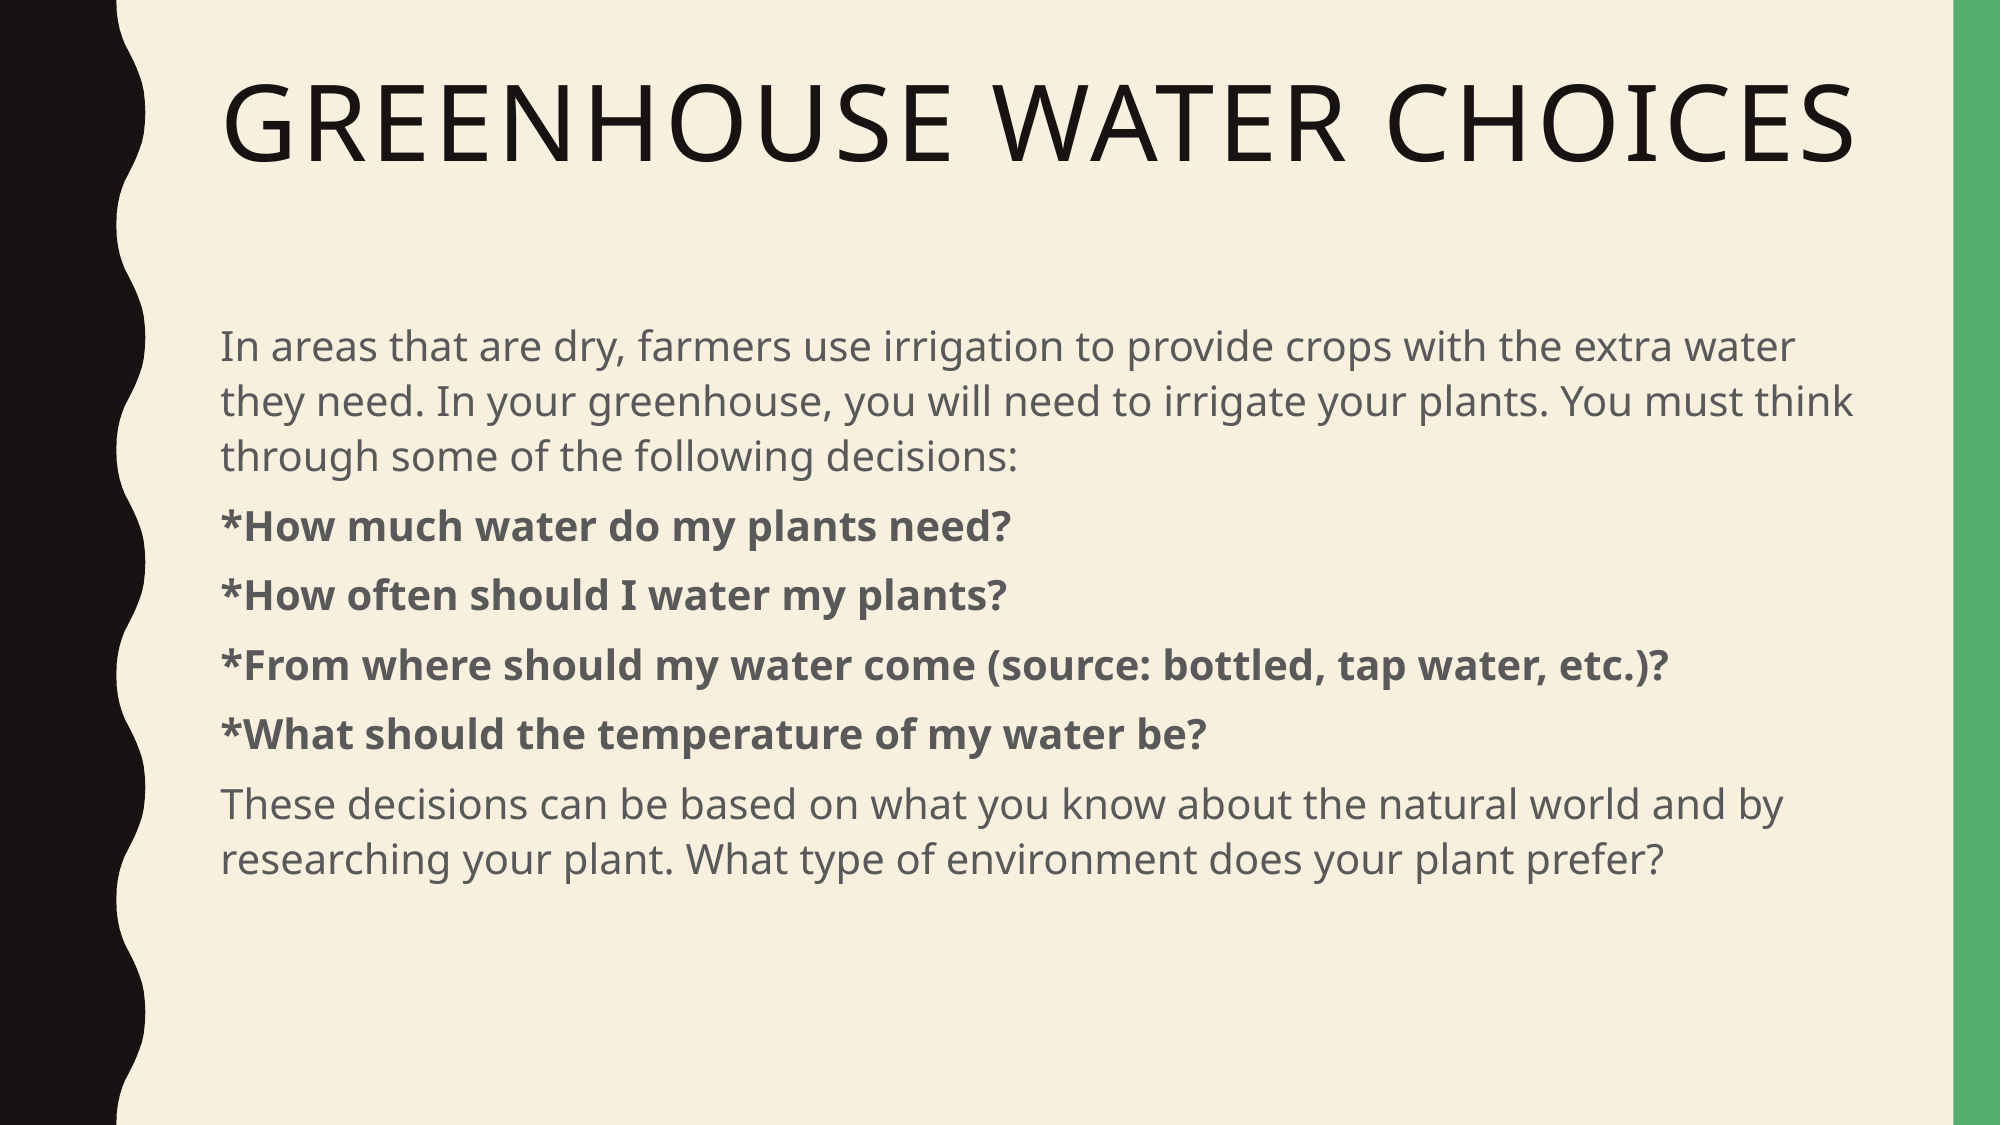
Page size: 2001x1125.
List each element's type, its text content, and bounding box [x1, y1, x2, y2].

list In areas that are dry, farmers use irrigation to provide crops with the extra water they need. In your greenhouse, you will need to irrigate your plants. You must think through some of the following decisions: *How much water do my plants need? *How often should I water my plants? *From where should my water come (source: bottled, tap water, etc.)? *What should the temperature of my water be? These decisions can be based on what you know about the natural world and by researching your plant. What type of environment does your plant prefer? [205, 307, 1875, 965]
title Greenhouse water choices [205, 62, 1875, 307]
